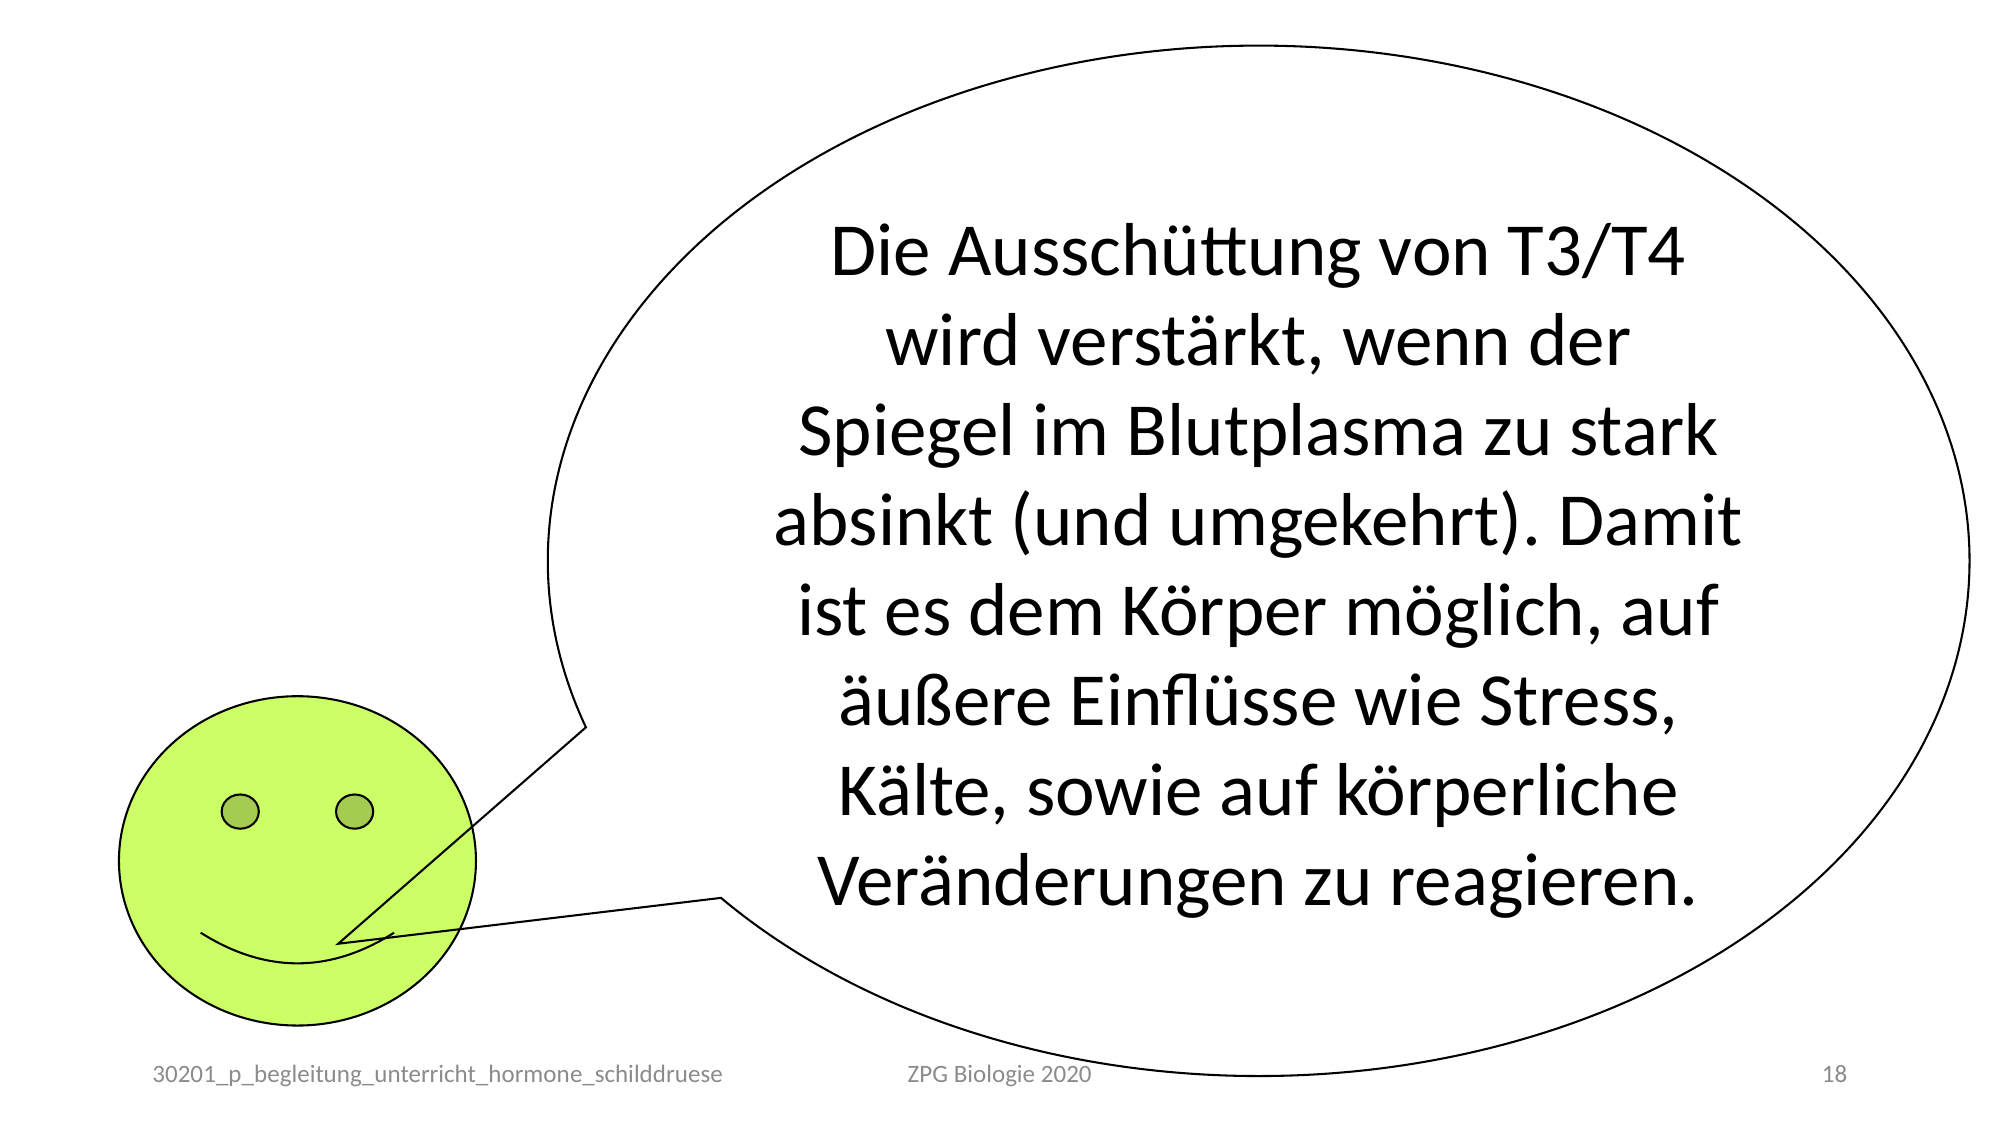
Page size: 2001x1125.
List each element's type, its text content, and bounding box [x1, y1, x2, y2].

footer ZPG Biologie 2020 [662, 1042, 1338, 1103]
slide_number 18 [1412, 1042, 1863, 1103]
text_box [117, 695, 473, 1027]
slide_number 30201_p_begleitung_unterricht_hormone_schilddruese [137, 1042, 662, 1103]
text_box Die Ausschüttung von T3/T4 wird verstärkt, wenn der Spiegel im Blutplasma zu stark absinkt (und umgekehrt). Damit ist es dem Körper möglich, auf äußere Einflüsse wie Stress, Kälte, sowie auf körperliche Veränderungen zu reagieren. [335, 44, 1971, 1074]
